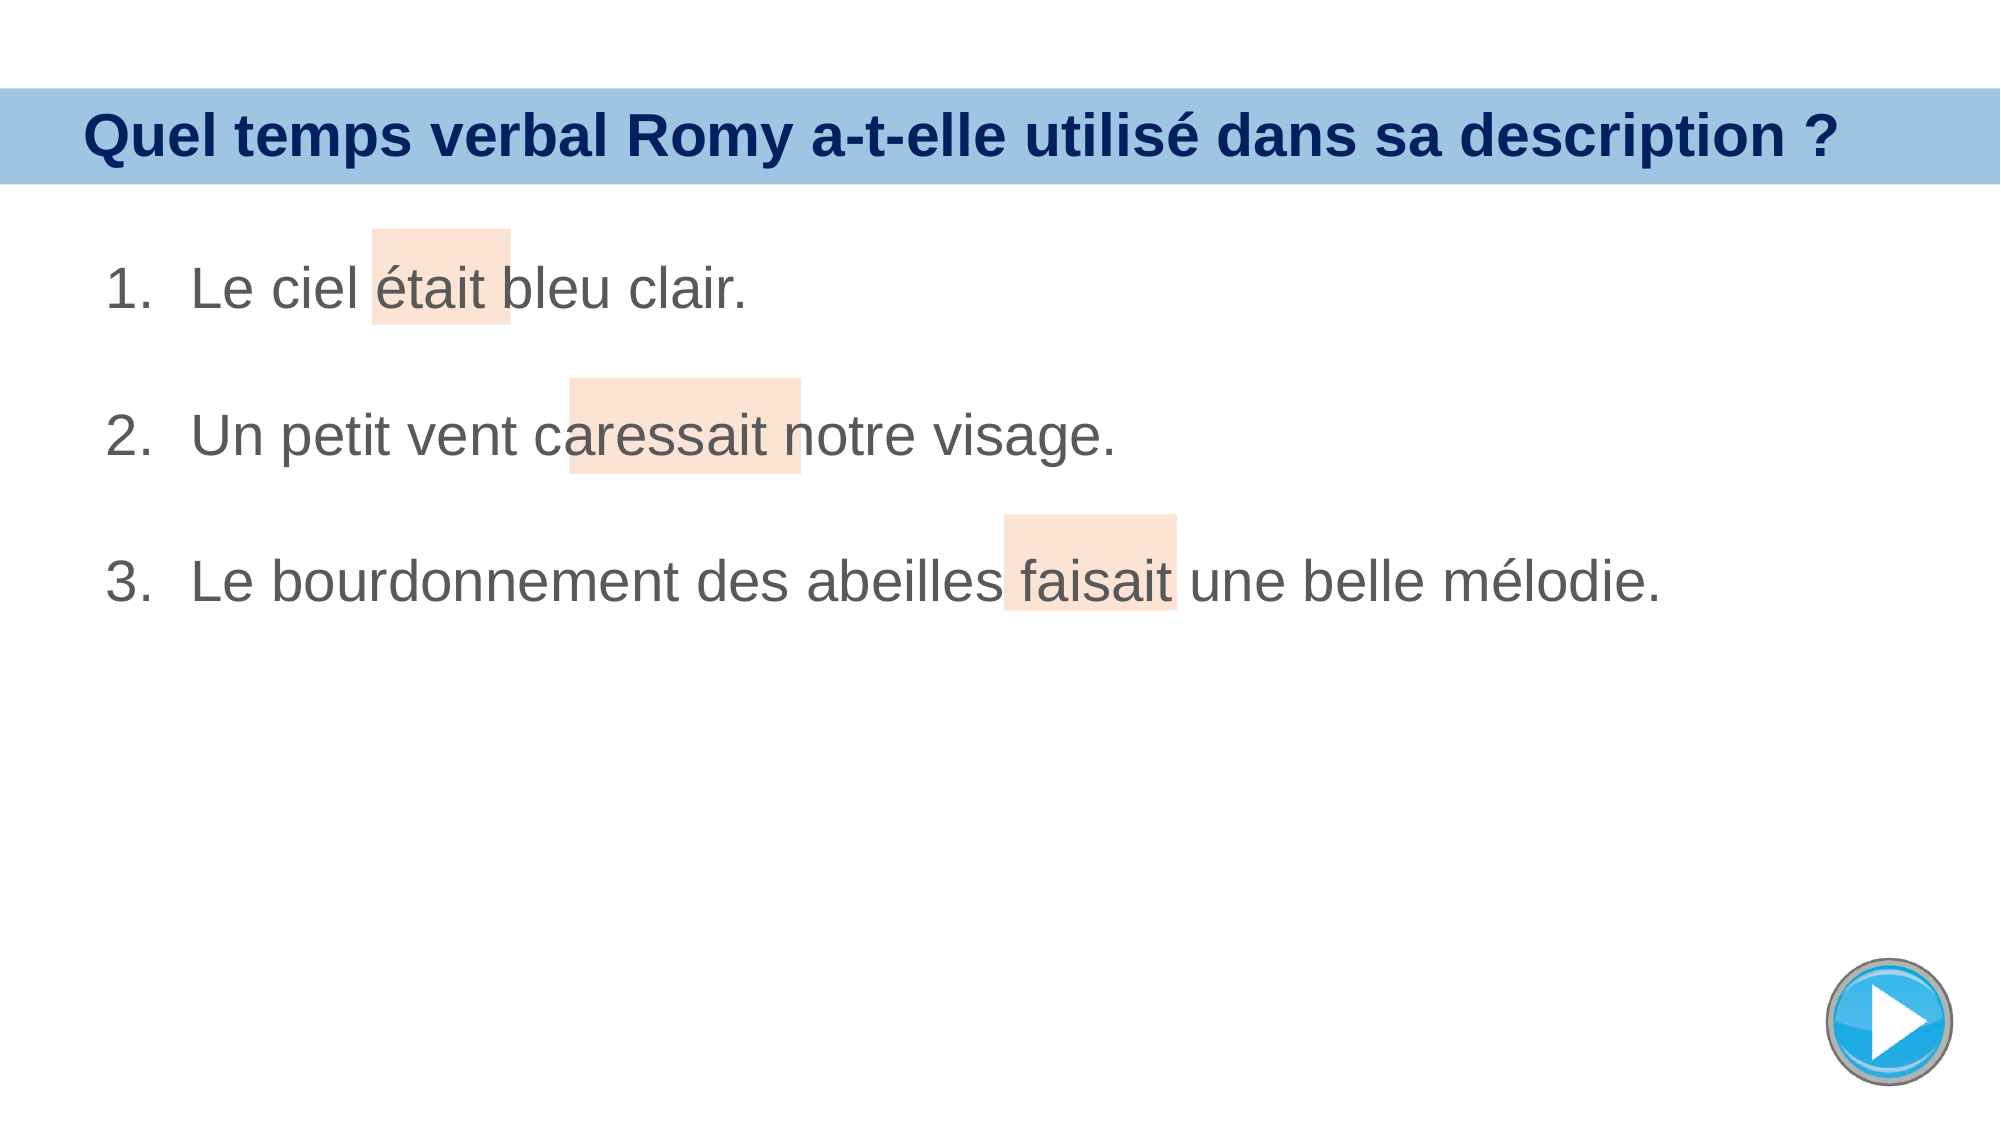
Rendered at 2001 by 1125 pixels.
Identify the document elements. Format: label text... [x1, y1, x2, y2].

text_box Le ciel était bleu clair. Un petit vent caressait notre visage. Le bourdonnement des abeilles faisait une belle mélodie. [81, 200, 1904, 629]
list Quel temps verbal Romy a-t-elle utilisé dans sa description ? [0, 88, 2000, 185]
picture [1824, 957, 1954, 1087]
